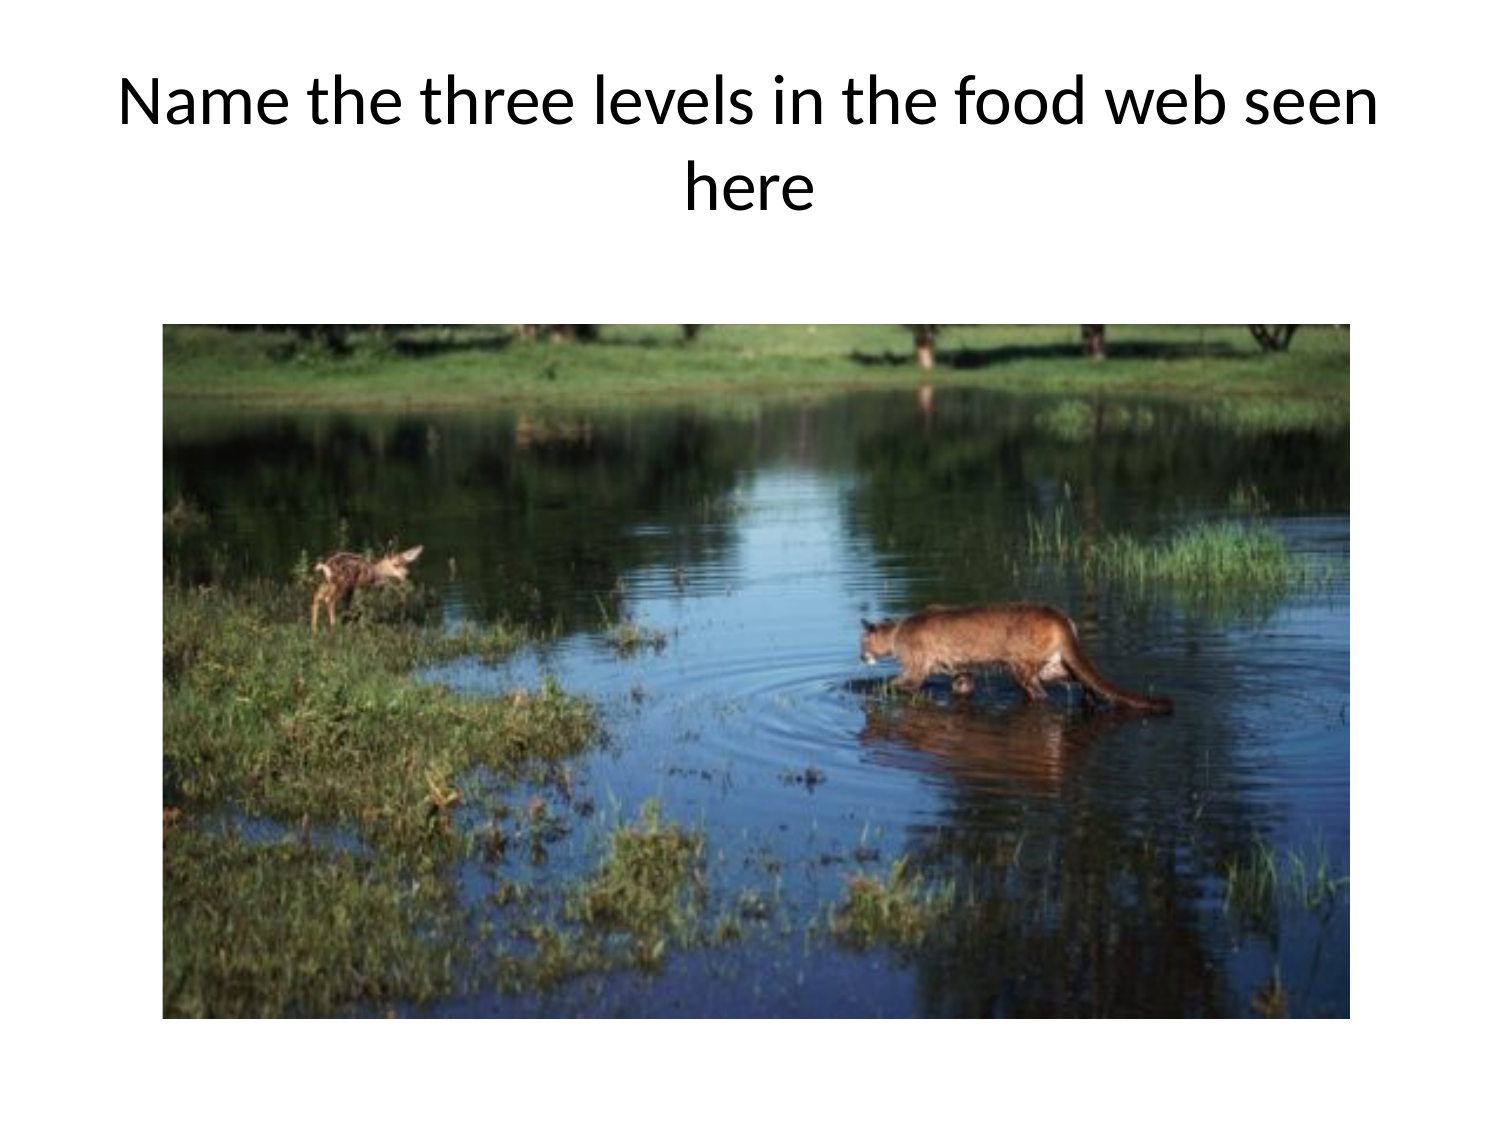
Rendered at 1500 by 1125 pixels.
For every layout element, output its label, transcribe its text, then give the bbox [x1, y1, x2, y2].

title Name the three levels in the food web seen here [75, 45, 1425, 233]
picture [162, 324, 1351, 1019]
